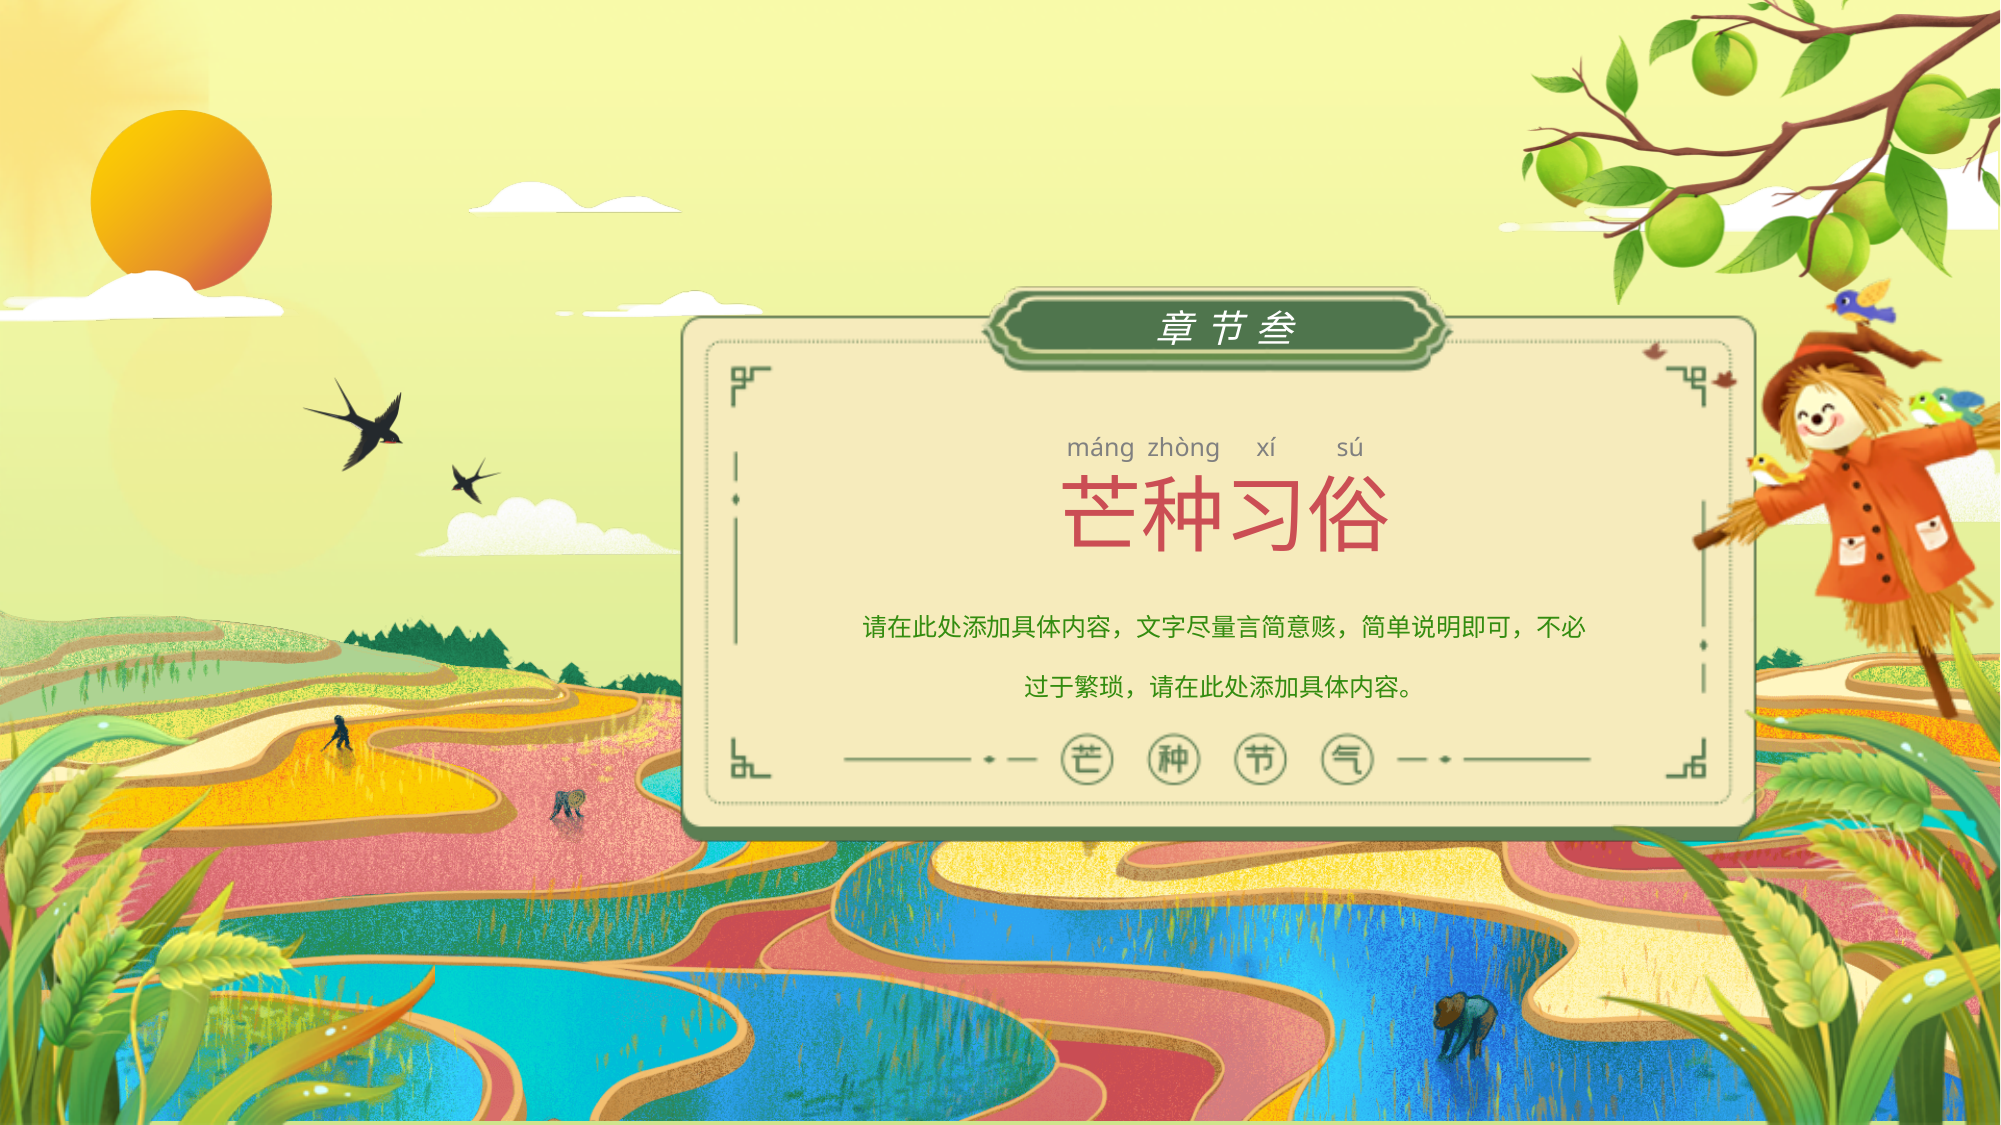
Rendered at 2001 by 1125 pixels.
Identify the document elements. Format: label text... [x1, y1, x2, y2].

picture [0, 0, 2001, 1125]
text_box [1041, 424, 1409, 571]
text_box 章节叁 [1140, 297, 1309, 358]
text_box 请在此处添加具体内容，文字尽量言简意赅，简单说明即可，不必过于繁琐，请在此处添加具体内容。 [846, 574, 1603, 709]
